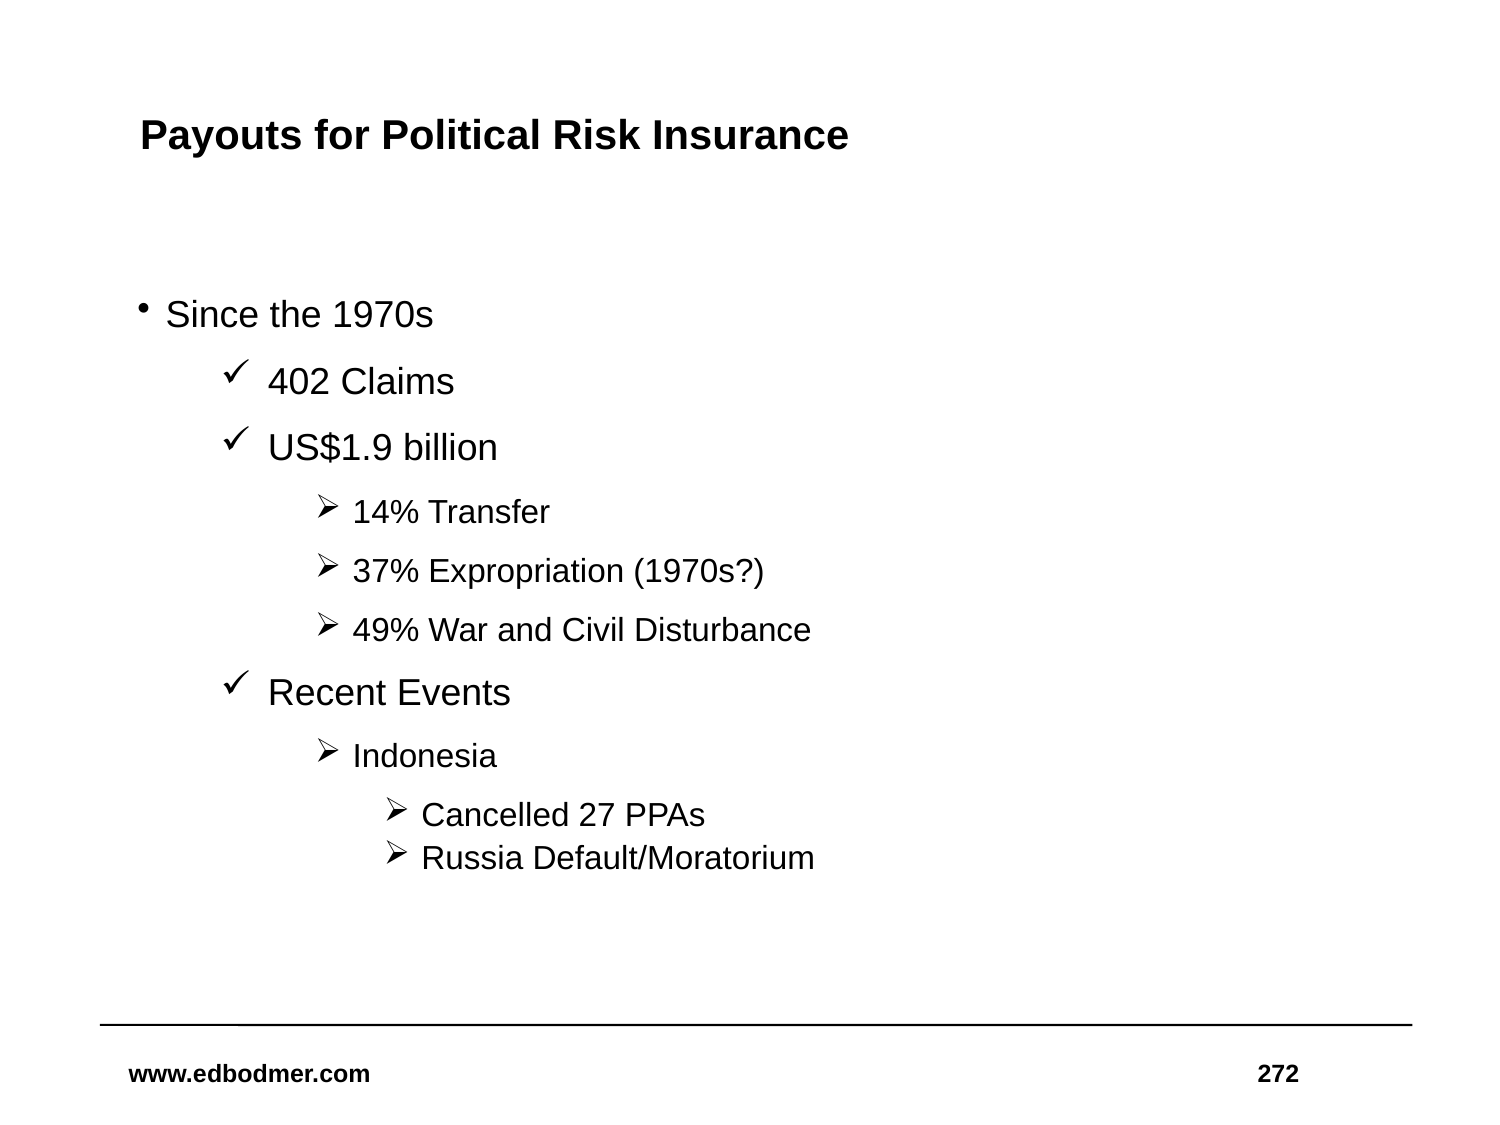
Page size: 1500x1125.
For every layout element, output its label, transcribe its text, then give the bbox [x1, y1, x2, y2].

list Since the 1970s 402 Claims US$1.9 billion 14% Transfer 37% Expropriation (1970s?) 49% War and Civil Disturbance Recent Events Indonesia Cancelled 27 PPAs Russia Default/Moratorium [112, 287, 1388, 963]
title Payouts for Political Risk Insurance [125, 99, 1288, 225]
